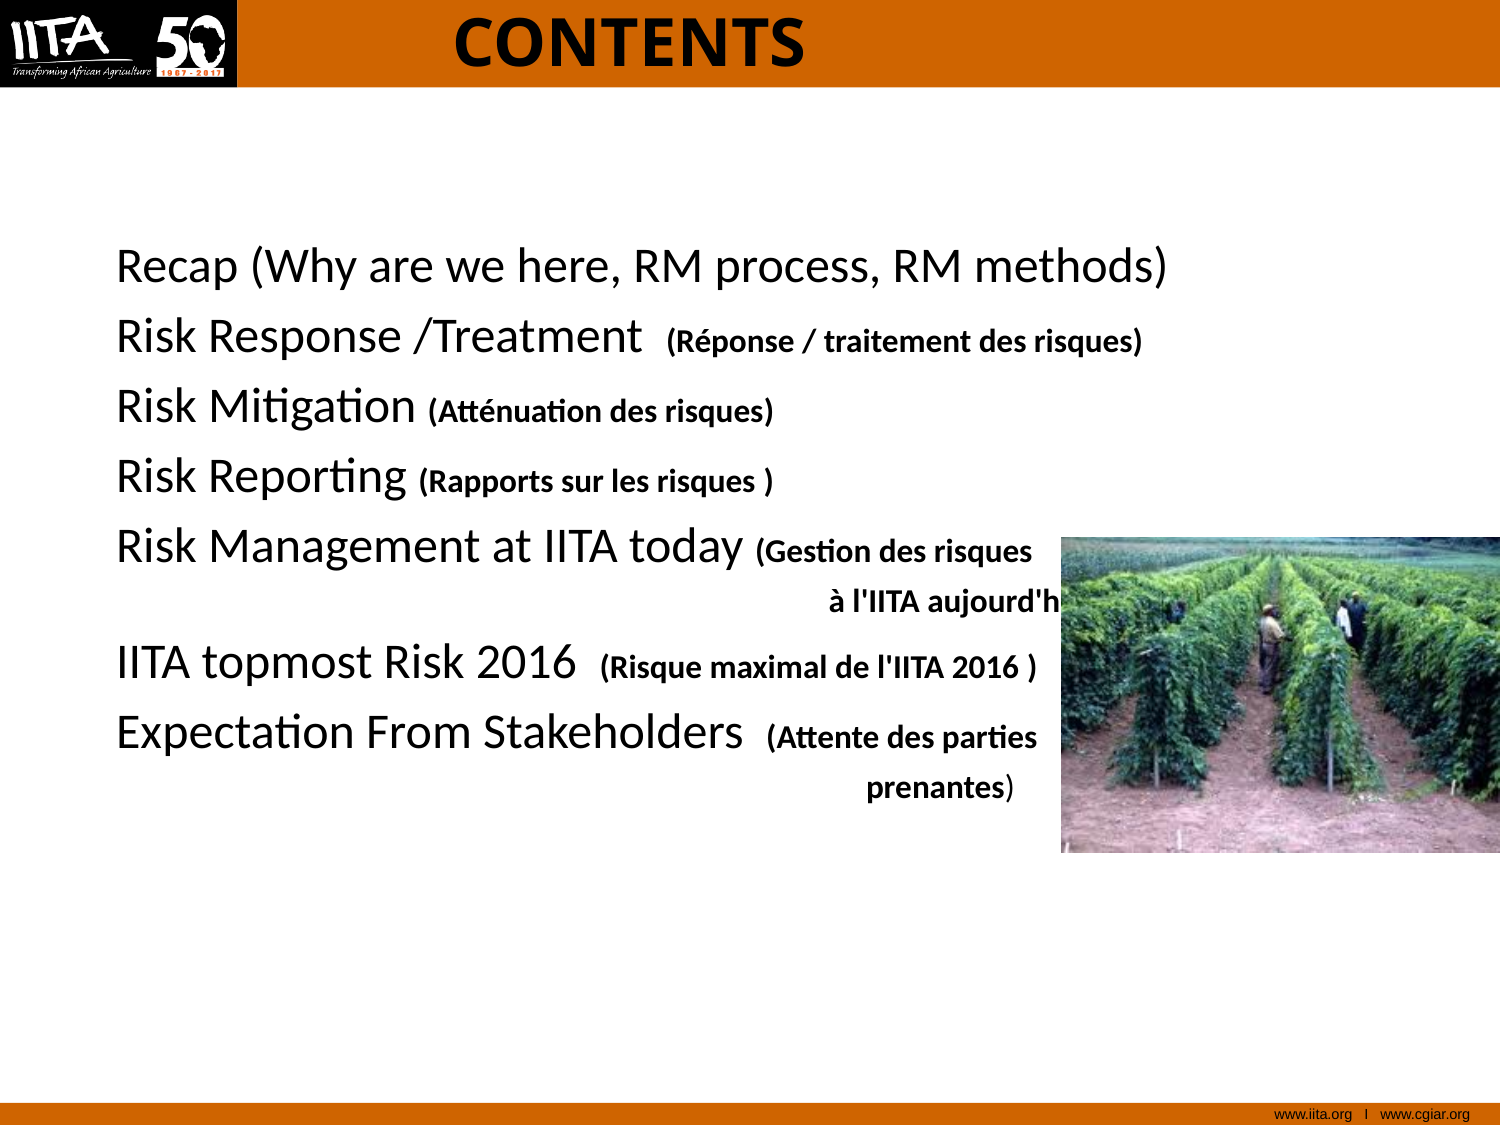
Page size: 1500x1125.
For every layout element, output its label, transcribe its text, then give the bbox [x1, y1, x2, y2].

picture [11, 15, 225, 79]
title CONTENTS [262, 0, 1475, 88]
list Recap (Why are we here, RM process, RM methods) Risk Response /Treatment (Réponse / traitement des risques) Risk Mitigation (Atténuation des risques) Risk Reporting (Rapports sur les risques ) Risk Management at IITA today (Gestion des risques à l'IITA aujourd'hui) IITA topmost Risk 2016 (Risque maximal de l'IITA 2016 ) Expectation From Stakeholders (Attente des parties prenantes) [24, 99, 1475, 1107]
picture [1060, 536, 1500, 853]
